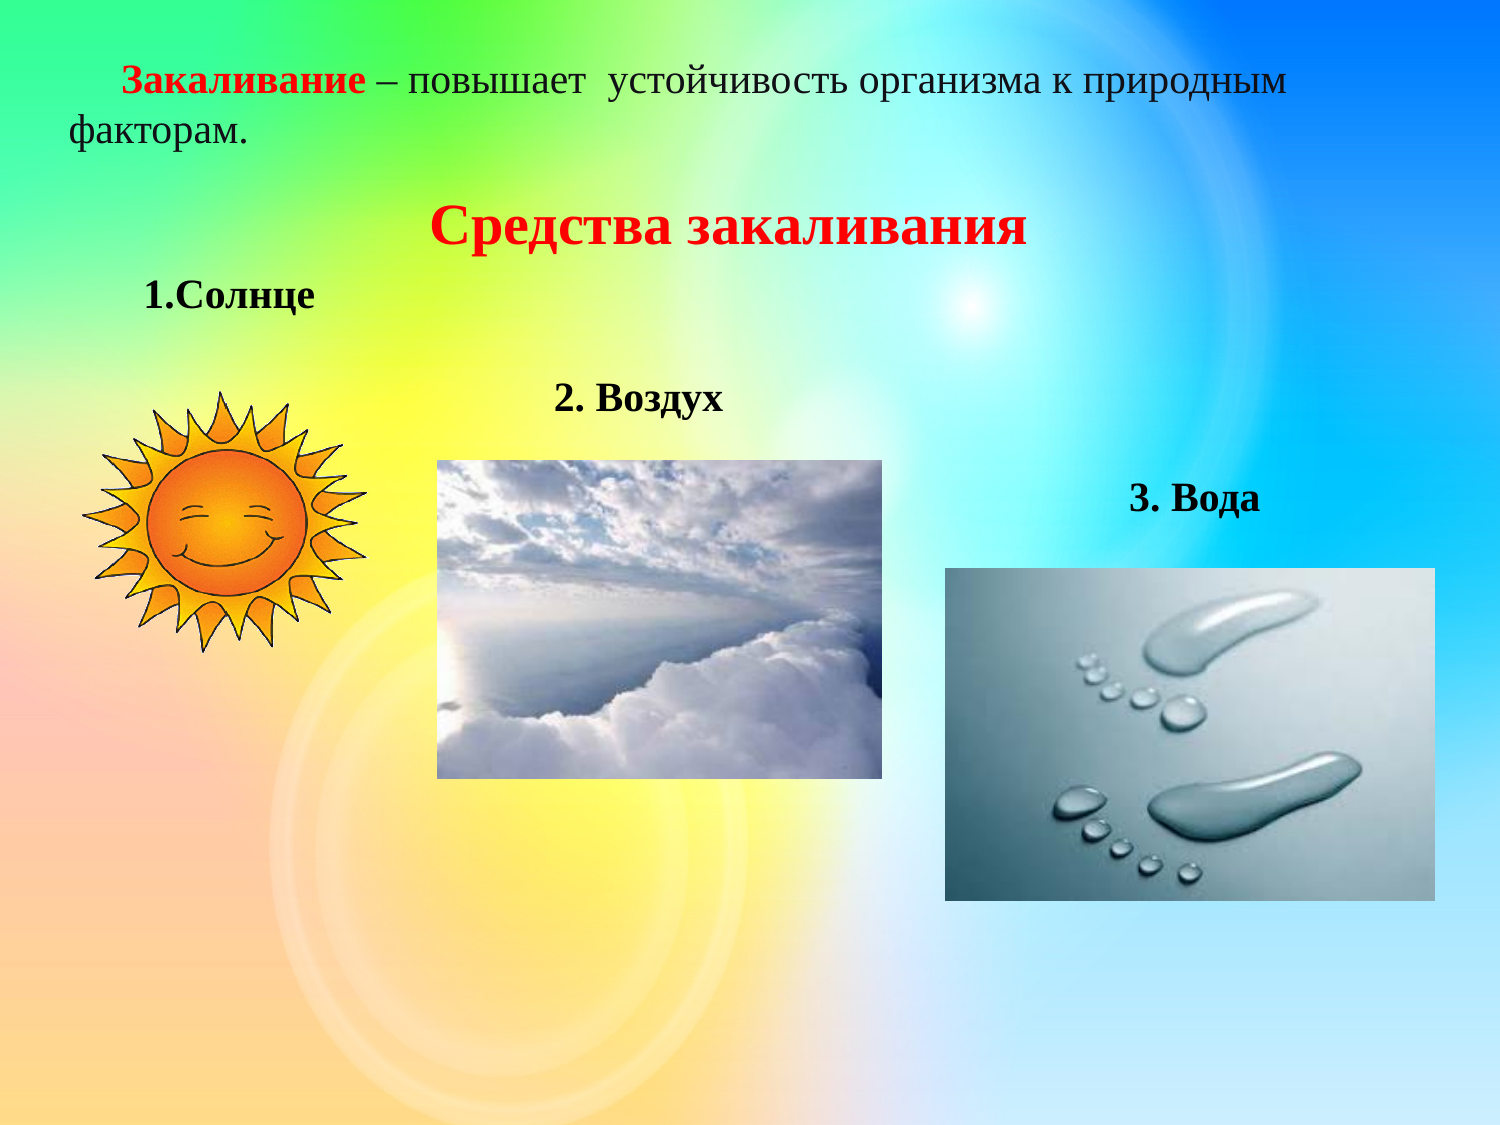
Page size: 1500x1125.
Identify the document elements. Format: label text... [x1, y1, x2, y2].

text_box 2. Воздух [539, 317, 809, 428]
text_box 3. Вода [938, 327, 1452, 528]
text_box Средства закаливания [414, 178, 1044, 264]
text_box 1.Солнце [43, 259, 820, 324]
picture [0, 0, 1500, 1125]
text_box Закаливание – повышает устойчивость организма к природным факторам. [53, 44, 1462, 159]
